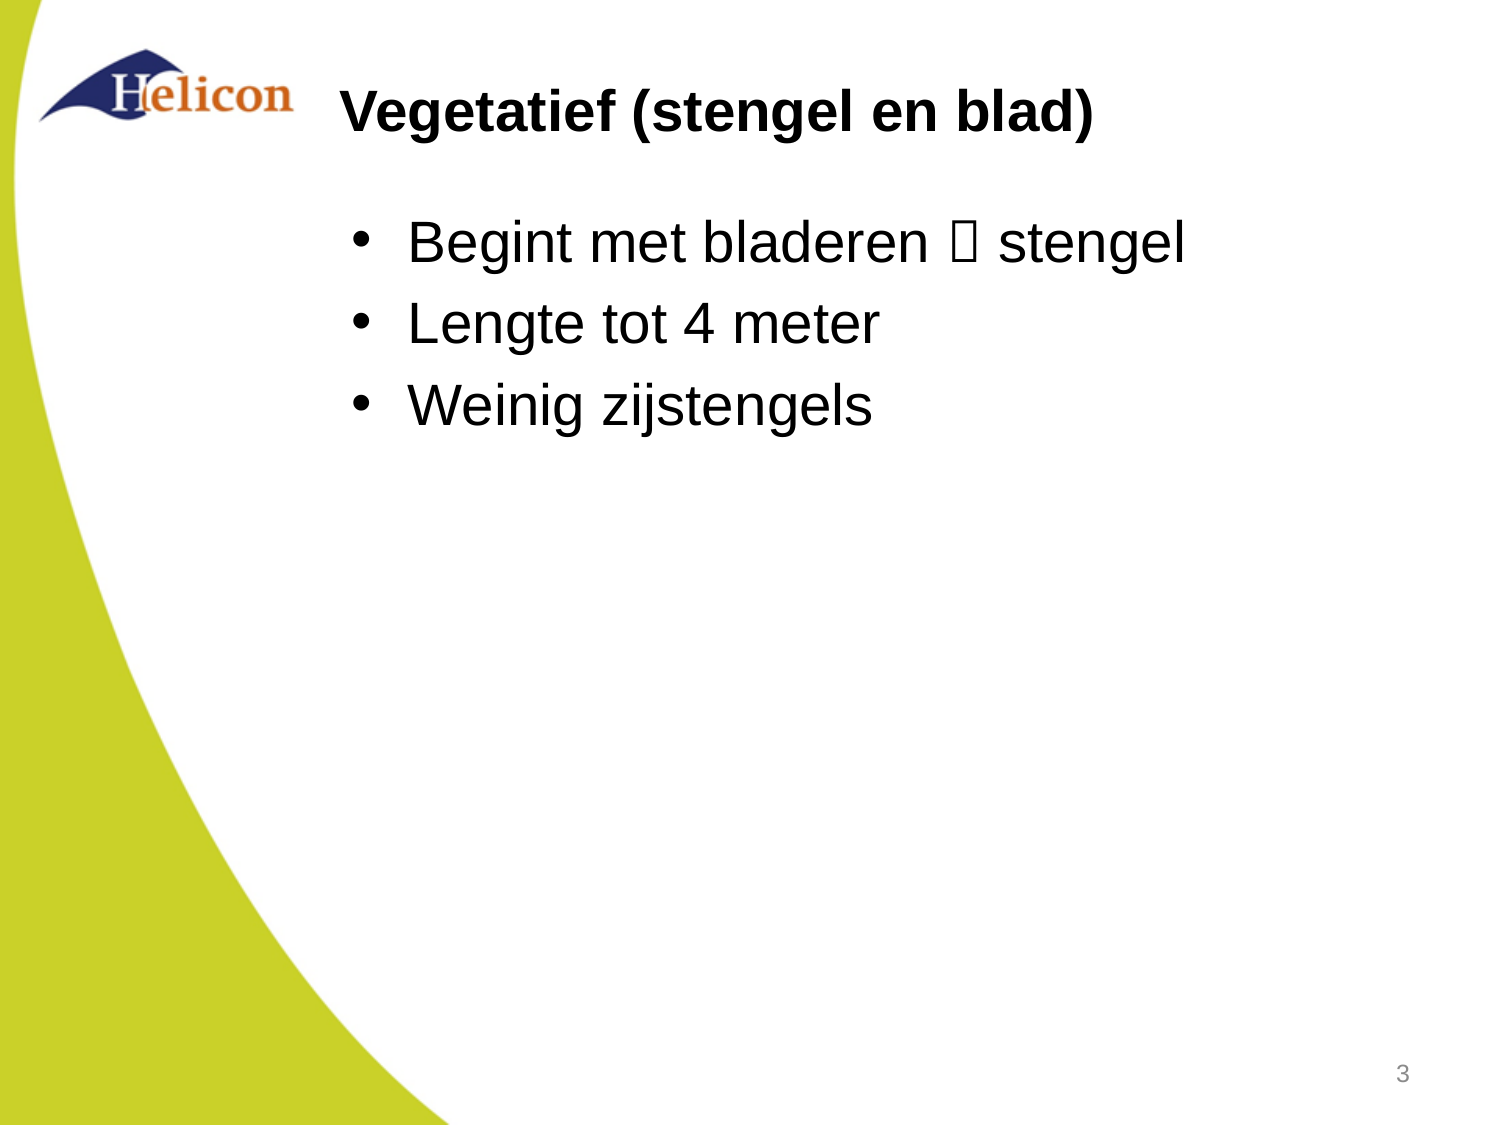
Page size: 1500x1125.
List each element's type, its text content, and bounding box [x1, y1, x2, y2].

picture [0, 0, 1500, 1125]
title Vegetatief (stengel en blad) [324, 54, 1415, 161]
slide_number 3 [1074, 1042, 1425, 1103]
list Begint met bladeren  stengel Lengte tot 4 meter Weinig zijstengels [336, 196, 1425, 1005]
